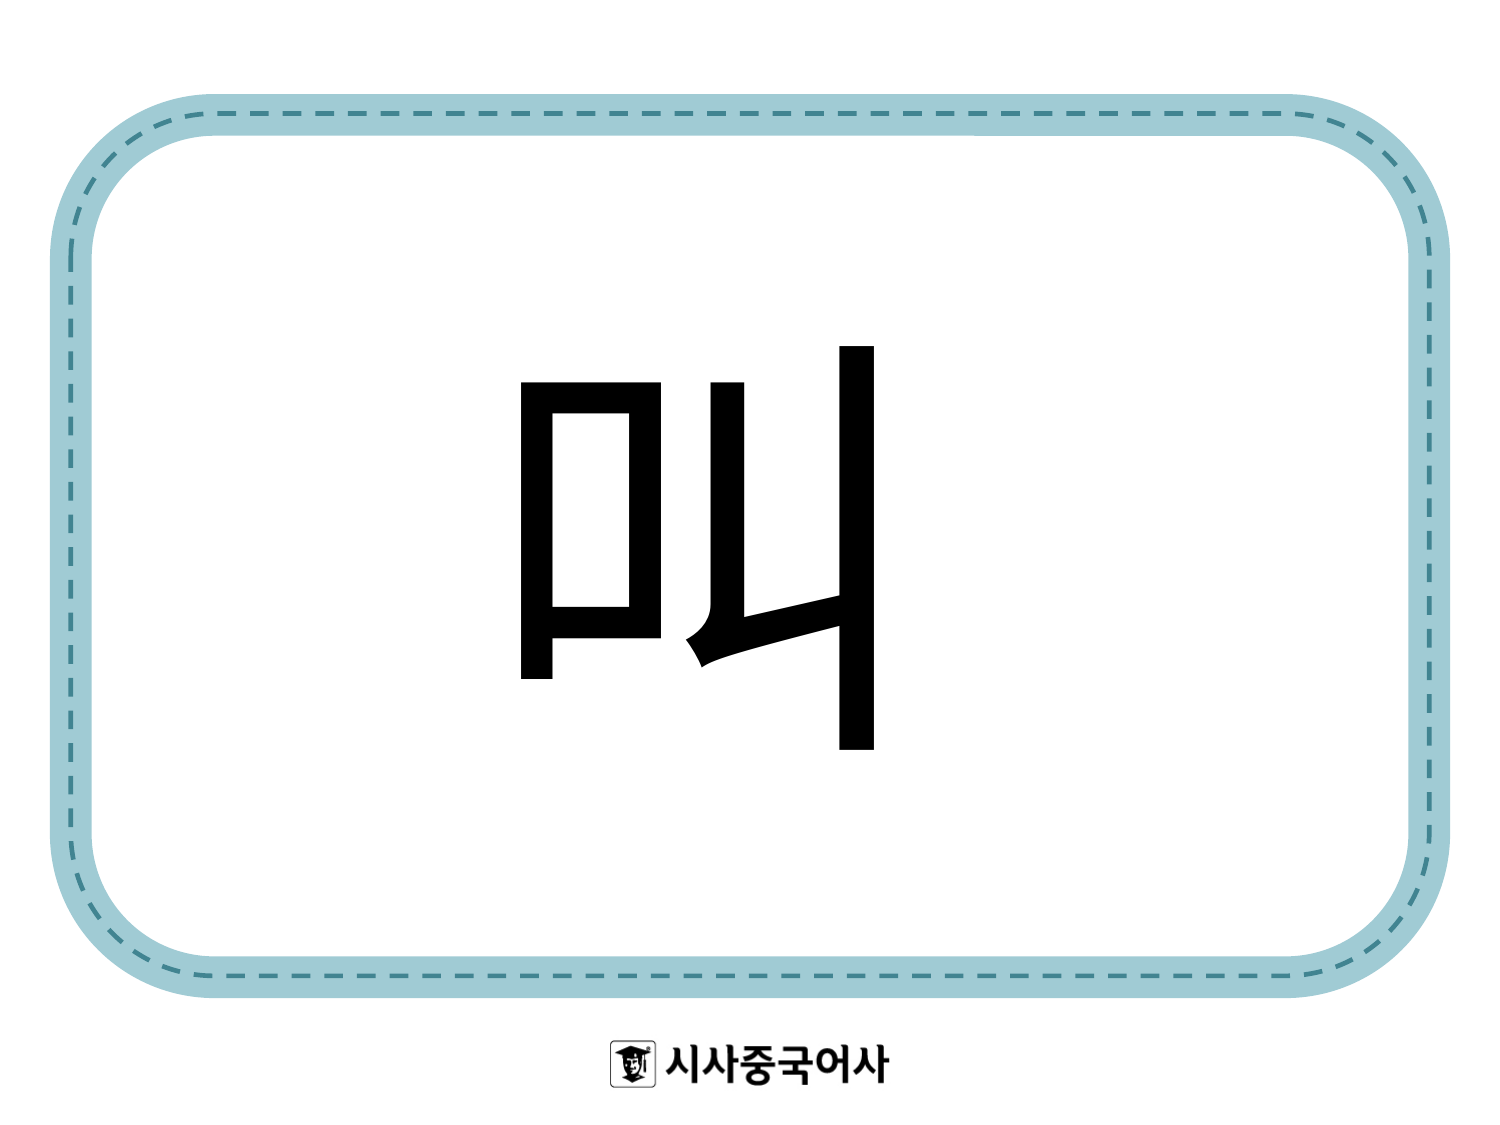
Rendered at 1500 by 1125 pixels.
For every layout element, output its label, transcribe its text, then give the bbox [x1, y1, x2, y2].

text_box 叫 [145, 189, 1354, 853]
picture [602, 1034, 898, 1094]
